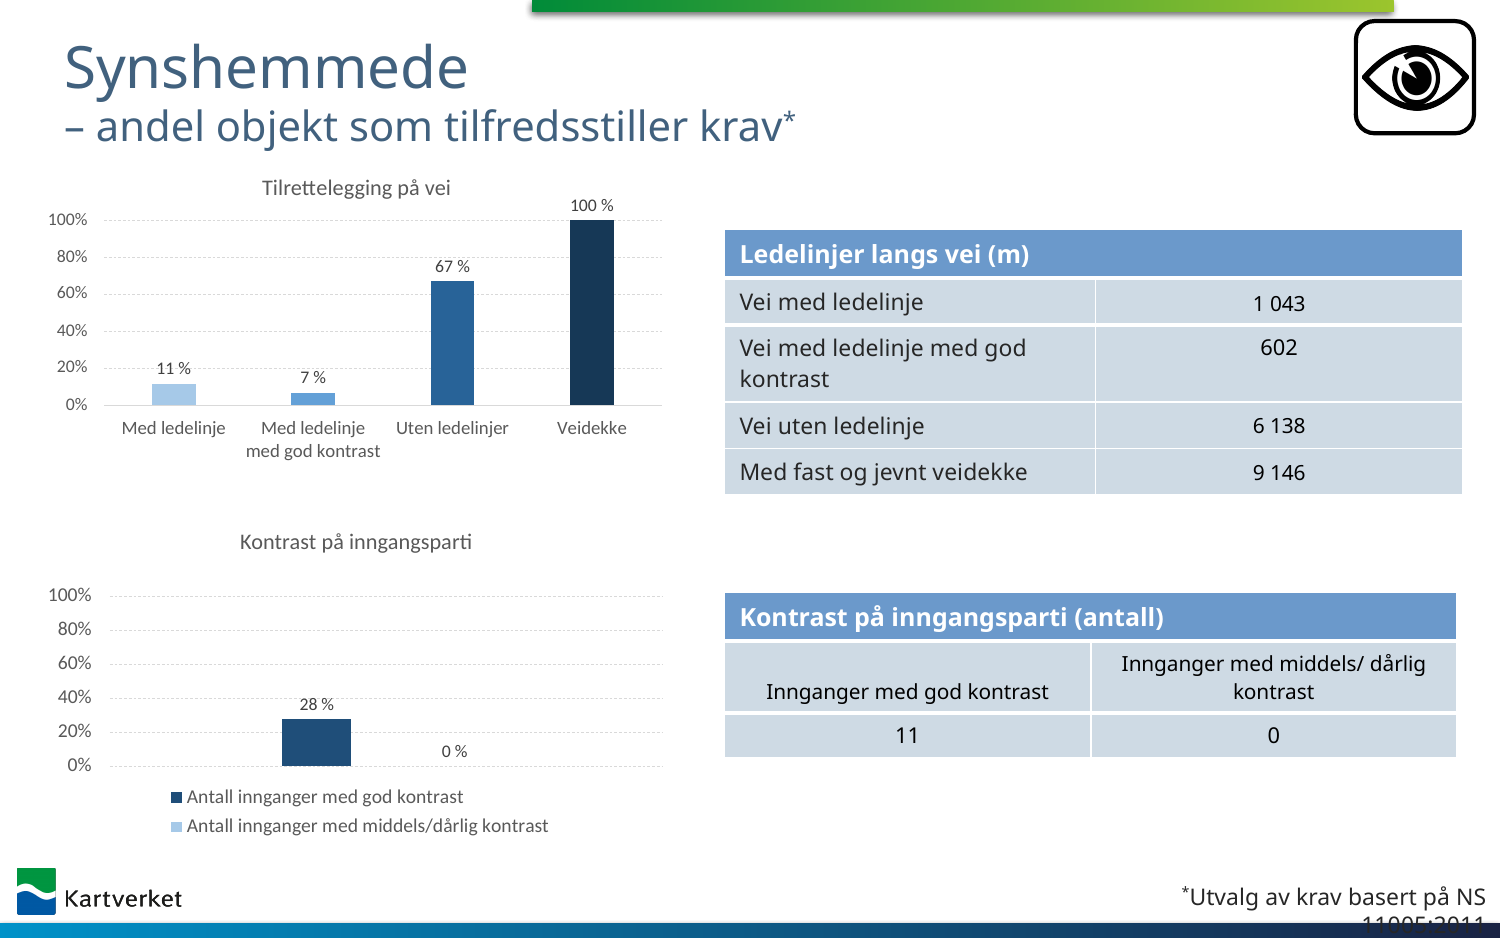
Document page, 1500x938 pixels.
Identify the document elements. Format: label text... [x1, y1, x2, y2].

table_cell Innganger med god kontrast [725, 643, 1090, 711]
table_cell Vei med ledelinje [725, 280, 1095, 323]
text_box *Utvalg av krav basert på NS 11005:2011 [1068, 873, 1500, 938]
text_box Synshemmede – andel objekt som tilfredsstiller krav* [49, 24, 1431, 158]
picture [41, 520, 673, 846]
table_cell Innganger med middels/ dårlig kontrast [1092, 643, 1456, 711]
table_cell 602 [1096, 327, 1462, 401]
table_header Kontrast på inngangsparti (antall) [725, 593, 1456, 639]
table_header Ledelinjer langs vei (m) [725, 230, 1462, 276]
table_cell 11 [725, 715, 1090, 757]
table_cell 9 146 [1096, 449, 1462, 494]
table_cell 0 [1092, 715, 1456, 757]
table_cell Med fast og jevnt veidekke [725, 449, 1095, 494]
picture [41, 166, 673, 492]
table_cell 6 138 [1096, 403, 1462, 448]
table_cell Vei med ledelinje med god kontrast [725, 327, 1095, 401]
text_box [1355, 20, 1475, 134]
table_cell Vei uten ledelinje [725, 403, 1095, 448]
table_cell 1 043 [1096, 280, 1462, 323]
